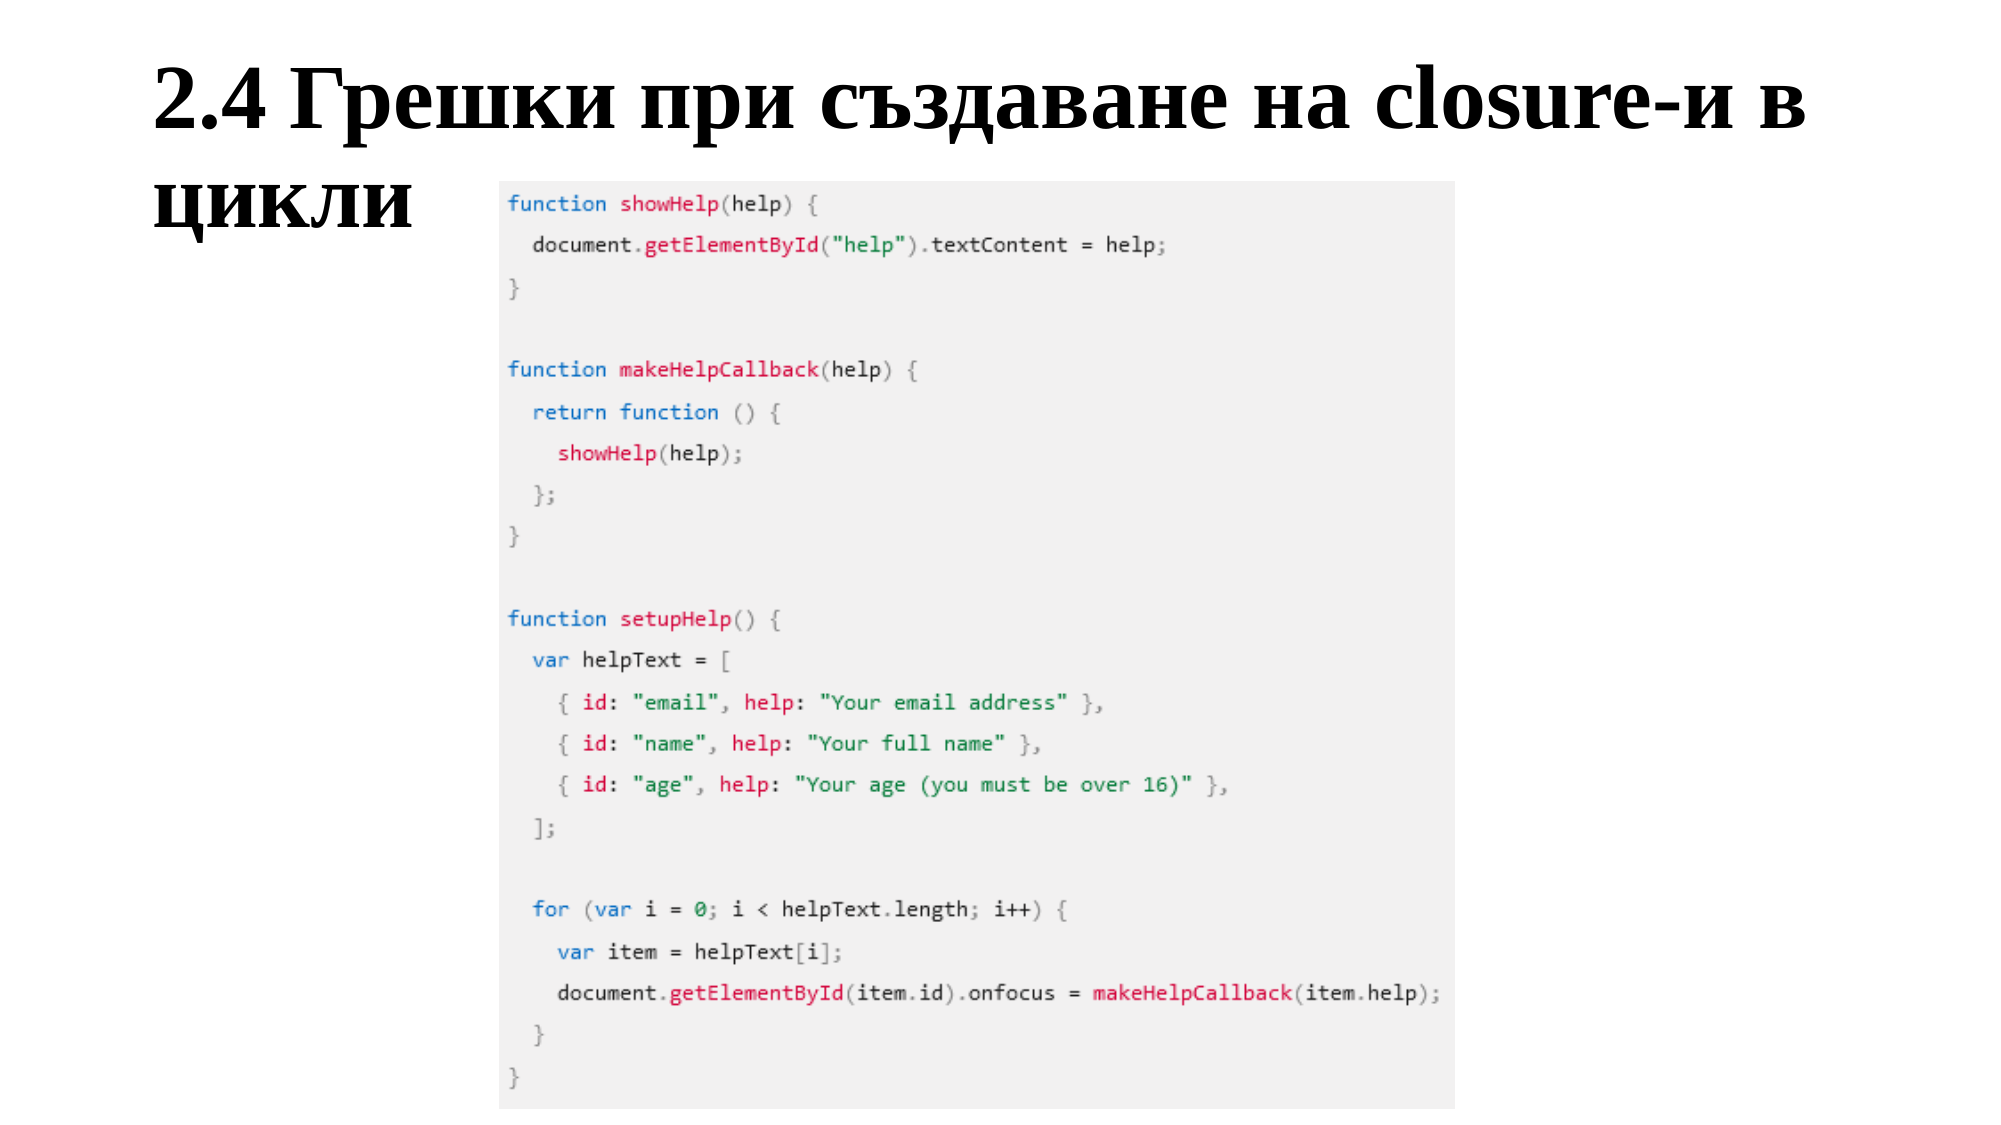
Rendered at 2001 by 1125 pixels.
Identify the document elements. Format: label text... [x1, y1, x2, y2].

title 2.4 Грешки при създаване на closure-и в цикли [137, 39, 1863, 258]
picture [499, 181, 1455, 1109]
